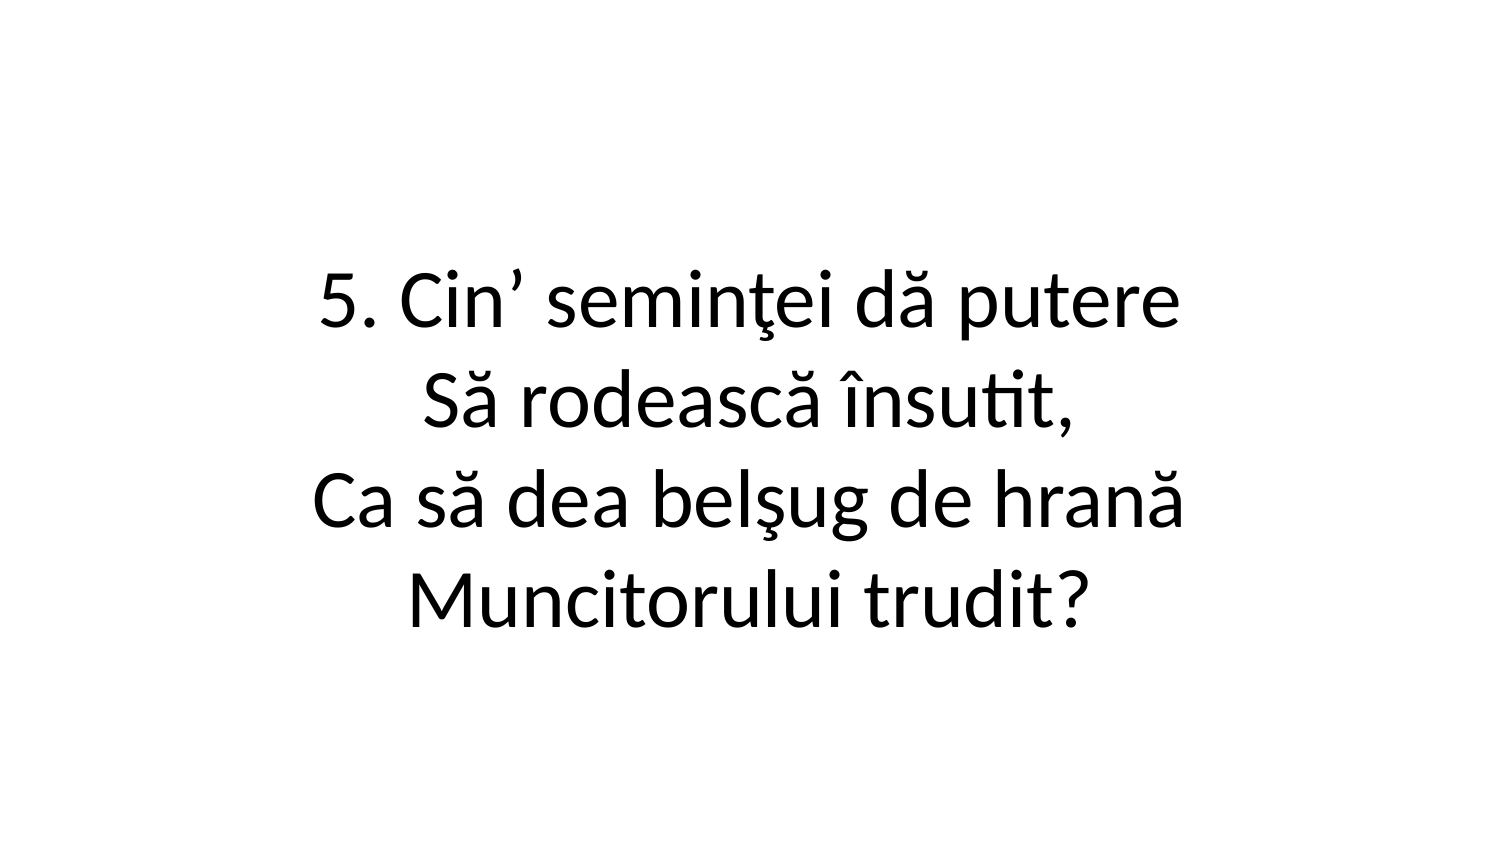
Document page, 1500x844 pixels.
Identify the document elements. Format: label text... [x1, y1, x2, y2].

text_box 5. Cin’ seminţei dă putere Să rodească însutit, Ca să dea belşug de hrană Muncitorului trudit? [297, 192, 1203, 652]
